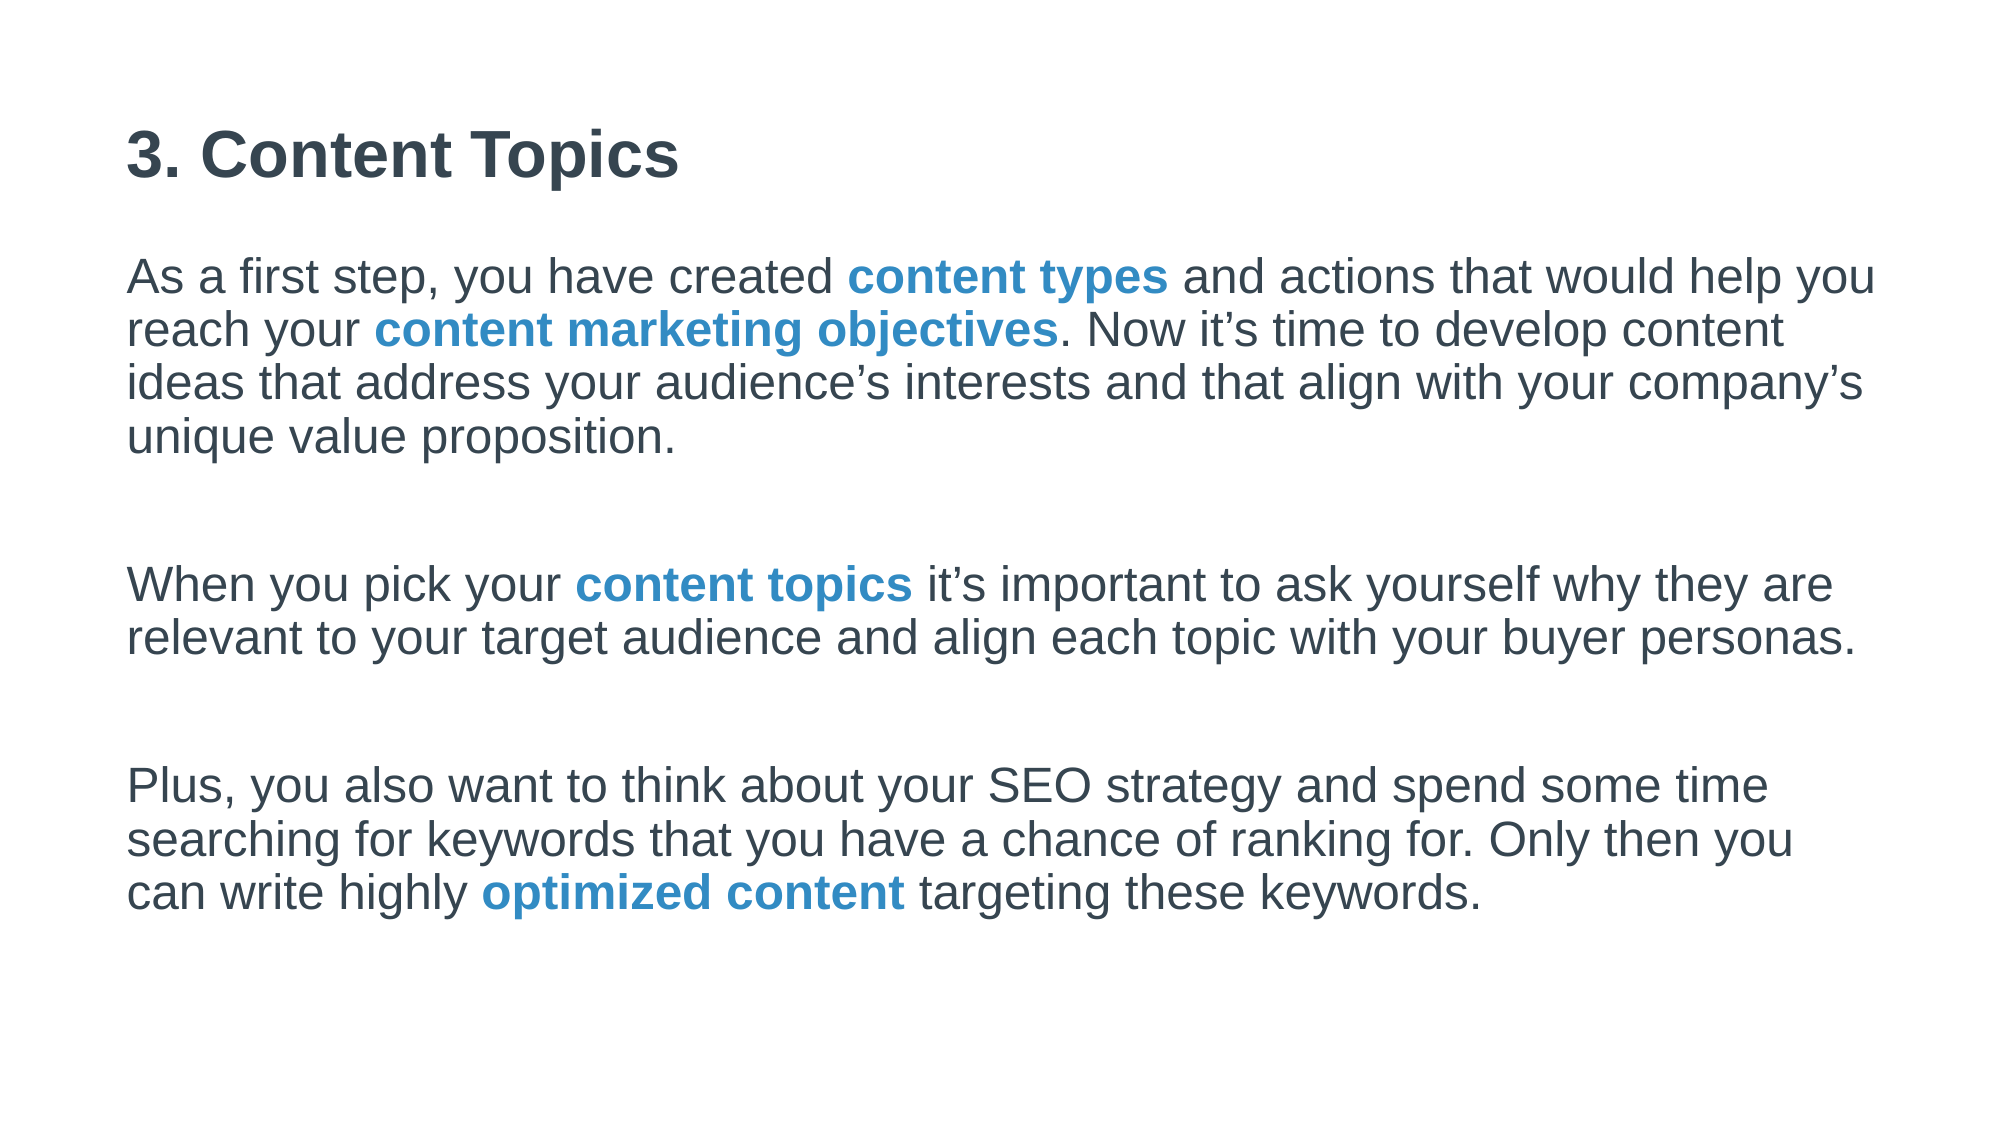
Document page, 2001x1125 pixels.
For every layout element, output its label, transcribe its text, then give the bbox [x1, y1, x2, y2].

title 3. Content Topics [111, 47, 1837, 242]
list As a first step, you have created content types and actions that would help you reach your content marketing objectives. Now it’s time to develop content ideas that address your audience’s interests and that align with your company’s unique value proposition. When you pick your content topics it’s important to ask yourself why they are relevant to your target audience and align each topic with your buyer personas. Plus, you also want to think about your SEO strategy and spend some time searching for keywords that you have a chance of ranking for. Only then you can write highly optimized content targeting these keywords. [111, 242, 1901, 981]
